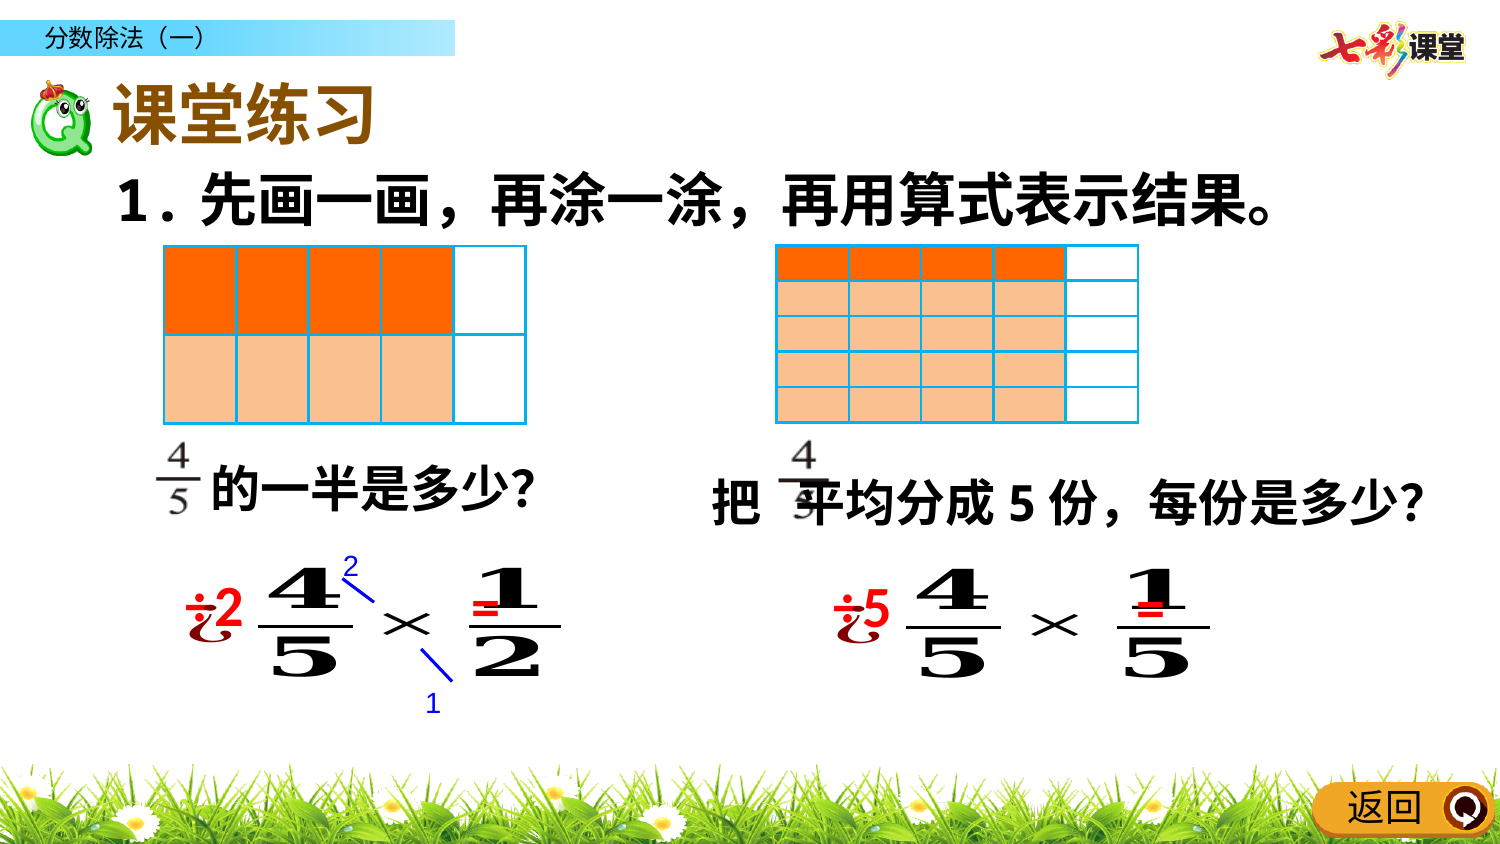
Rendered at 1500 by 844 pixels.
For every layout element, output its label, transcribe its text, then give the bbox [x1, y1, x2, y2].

table_cell [778, 353, 848, 386]
table_header [778, 247, 848, 279]
text_box 2 [328, 539, 395, 590]
table_cell [310, 336, 380, 422]
text_box 的一半是多少？ [207, 449, 691, 525]
table_cell [850, 282, 920, 315]
table_cell [922, 353, 992, 386]
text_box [342, 578, 375, 603]
picture [1316, 20, 1468, 80]
text_box 课堂练习 [100, 67, 404, 159]
table_cell [850, 353, 920, 386]
table_cell [238, 336, 307, 422]
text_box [420, 648, 453, 682]
picture [0, 764, 1500, 844]
table_header [455, 247, 524, 333]
table_header [310, 247, 380, 333]
table_cell [922, 388, 992, 421]
table_header [382, 247, 452, 333]
table_header [850, 247, 920, 279]
table_cell [455, 336, 524, 422]
table_cell [995, 353, 1064, 386]
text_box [696, 433, 1459, 617]
table_cell [778, 317, 848, 350]
text_box 1.先画一画，再涂一涂，再用算式表示结果。 [100, 138, 1459, 241]
table_header [238, 247, 307, 333]
table_header [922, 247, 992, 279]
table_cell [850, 388, 920, 421]
table_cell [778, 388, 848, 421]
table_header [165, 247, 235, 333]
table_cell [995, 282, 1064, 315]
table_header [1067, 247, 1137, 279]
text_box 1 [410, 676, 477, 727]
table_cell [1067, 388, 1137, 421]
table_cell [1067, 282, 1137, 315]
table_header [995, 247, 1064, 279]
table_cell [778, 282, 848, 315]
table_cell [995, 317, 1064, 350]
table_cell [165, 336, 235, 422]
table_cell [382, 336, 452, 422]
table_cell [922, 282, 992, 315]
table_cell [922, 317, 992, 350]
table_cell [1067, 353, 1137, 386]
picture [151, 438, 205, 520]
table_cell [1067, 317, 1137, 350]
table_cell [995, 388, 1064, 421]
picture [31, 80, 92, 156]
table_cell [850, 317, 920, 350]
